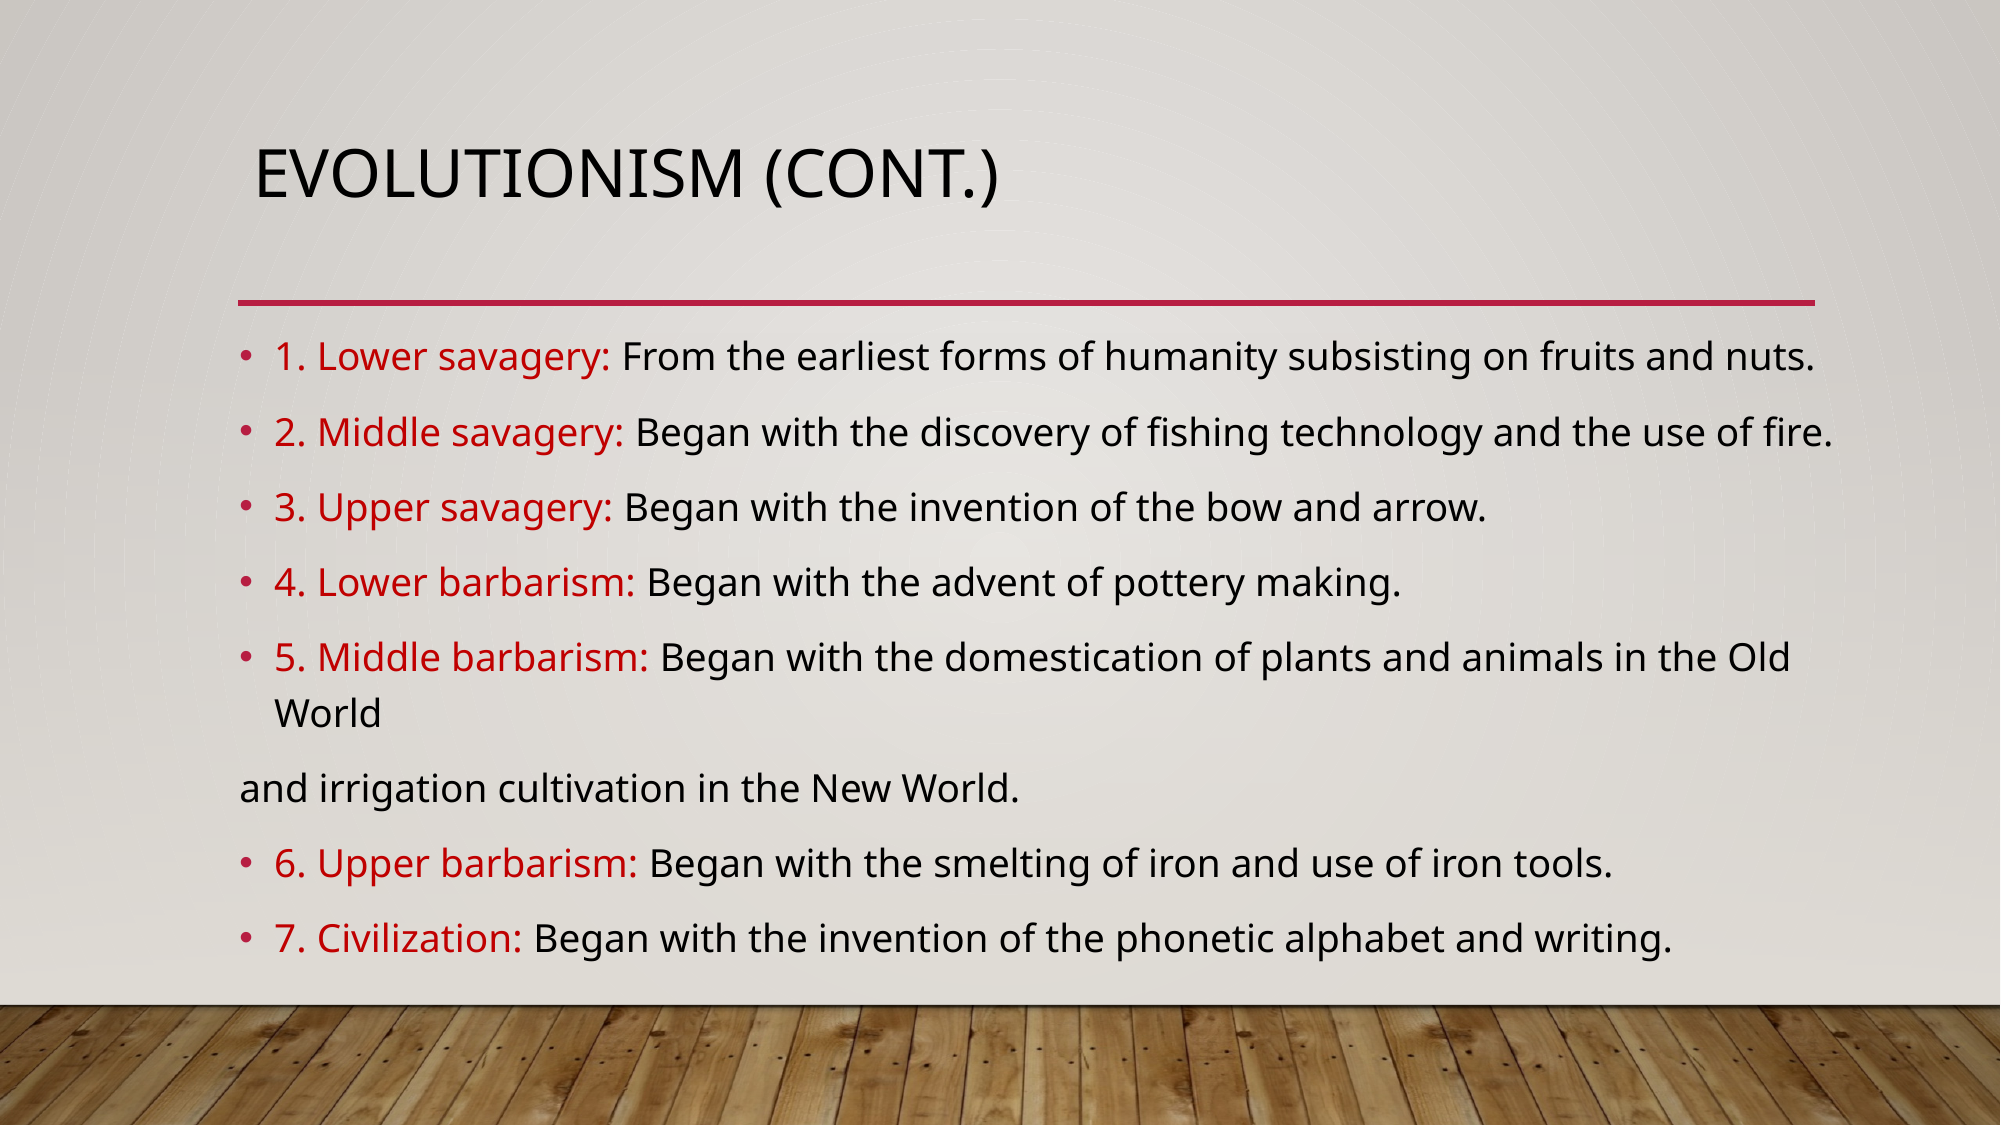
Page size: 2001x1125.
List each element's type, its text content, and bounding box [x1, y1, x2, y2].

list 1. Lower savagery: From the earliest forms of humanity subsisting on fruits and nuts. 2. Middle savagery: Began with the discovery of fishing technology and the use of fire. 3. Upper savagery: Began with the invention of the bow and arrow. 4. Lower barbarism: Began with the advent of pottery making. 5. Middle barbarism: Began with the domestication of plants and animals in the Old World and irrigation cultivation in the New World. 6. Upper barbarism: Began with the smelting of iron and use of iron tools. 7. Civilization: Began with the invention of the phonetic alphabet and writing. [224, 249, 1875, 1040]
picture [0, 1005, 2000, 1125]
title Evolutionism (Cont.) [238, 131, 1814, 249]
